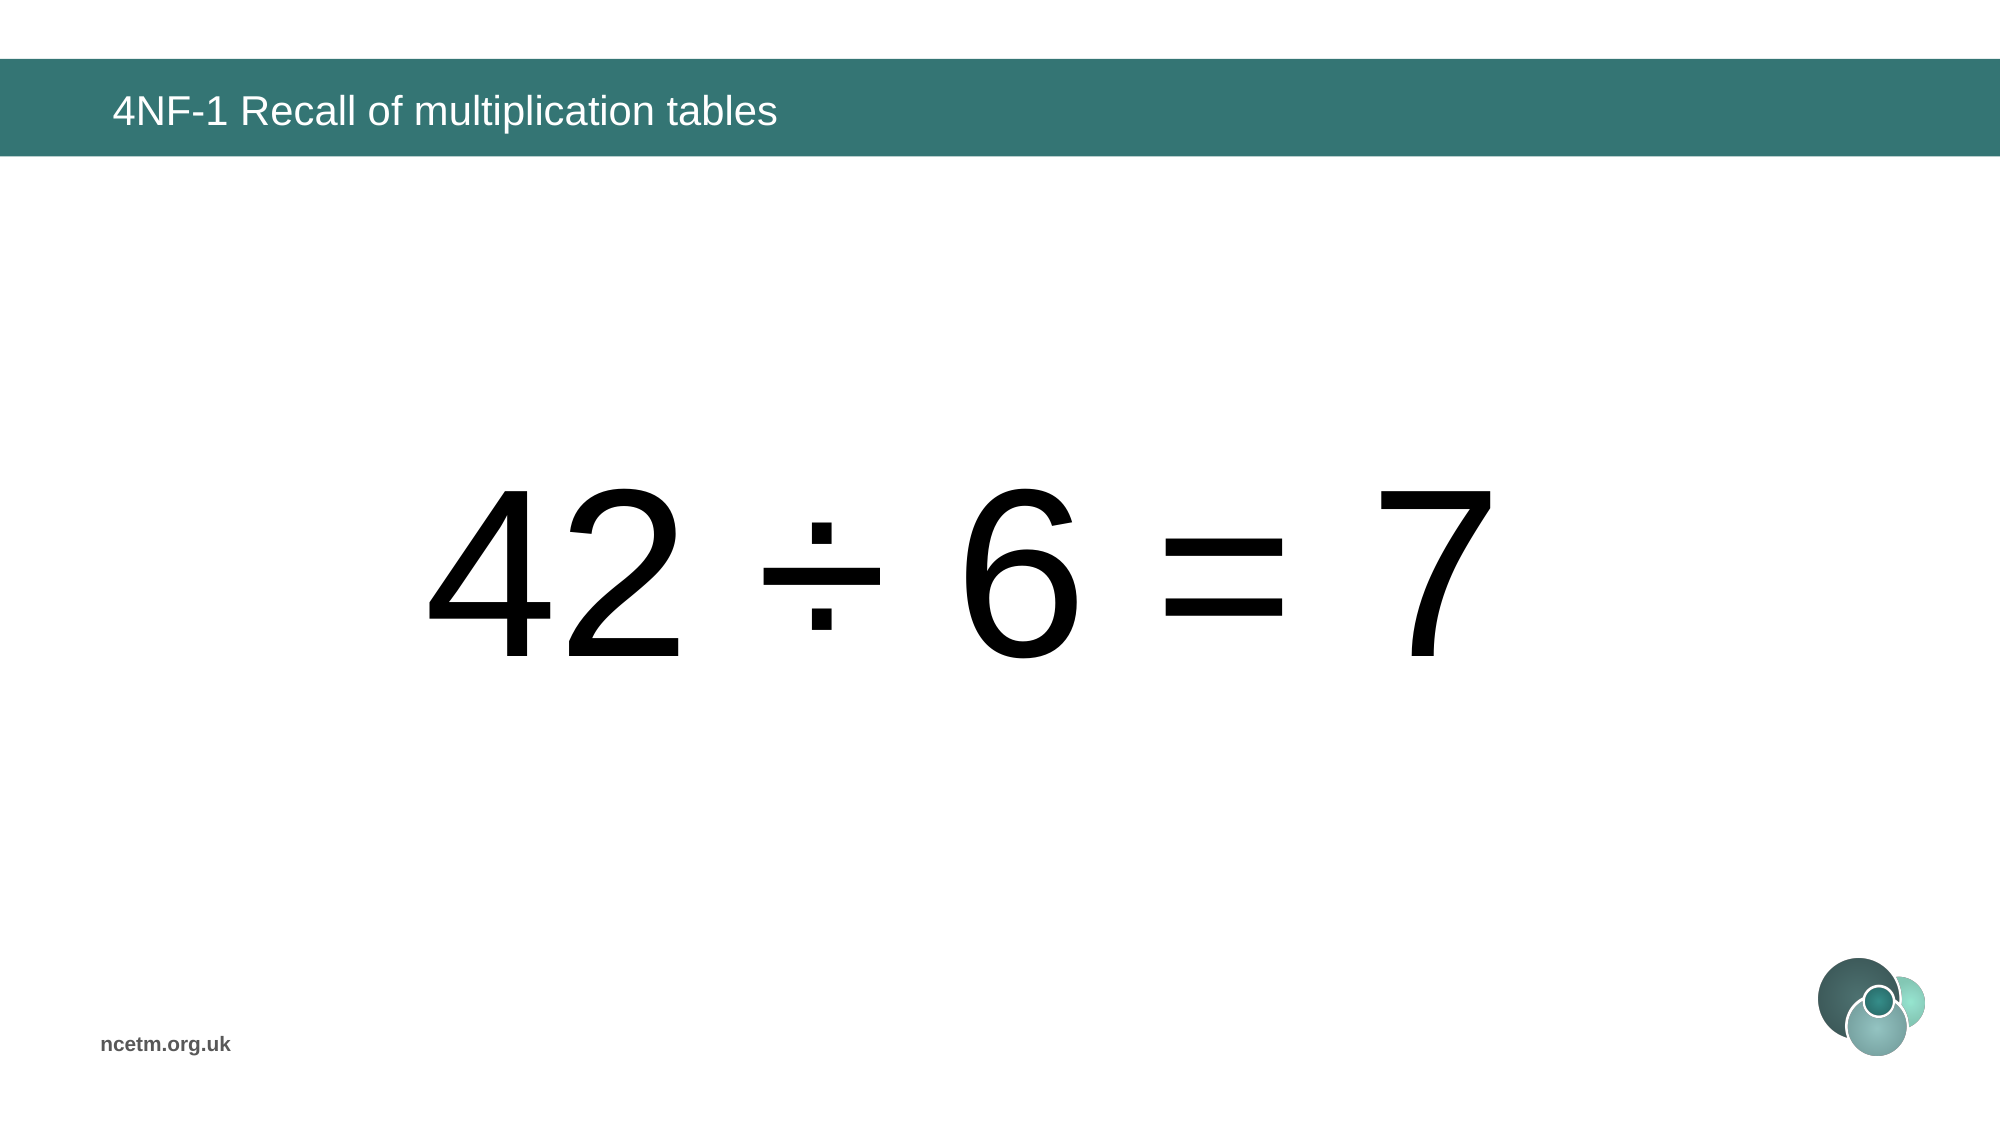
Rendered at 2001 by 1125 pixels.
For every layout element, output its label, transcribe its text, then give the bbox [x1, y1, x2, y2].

text_box 42 ÷ 6 = [409, 409, 1354, 712]
picture [1818, 958, 1925, 1056]
text_box 7 [1354, 409, 1518, 712]
title 4NF-1 Recall of multiplication tables [97, 76, 1945, 147]
